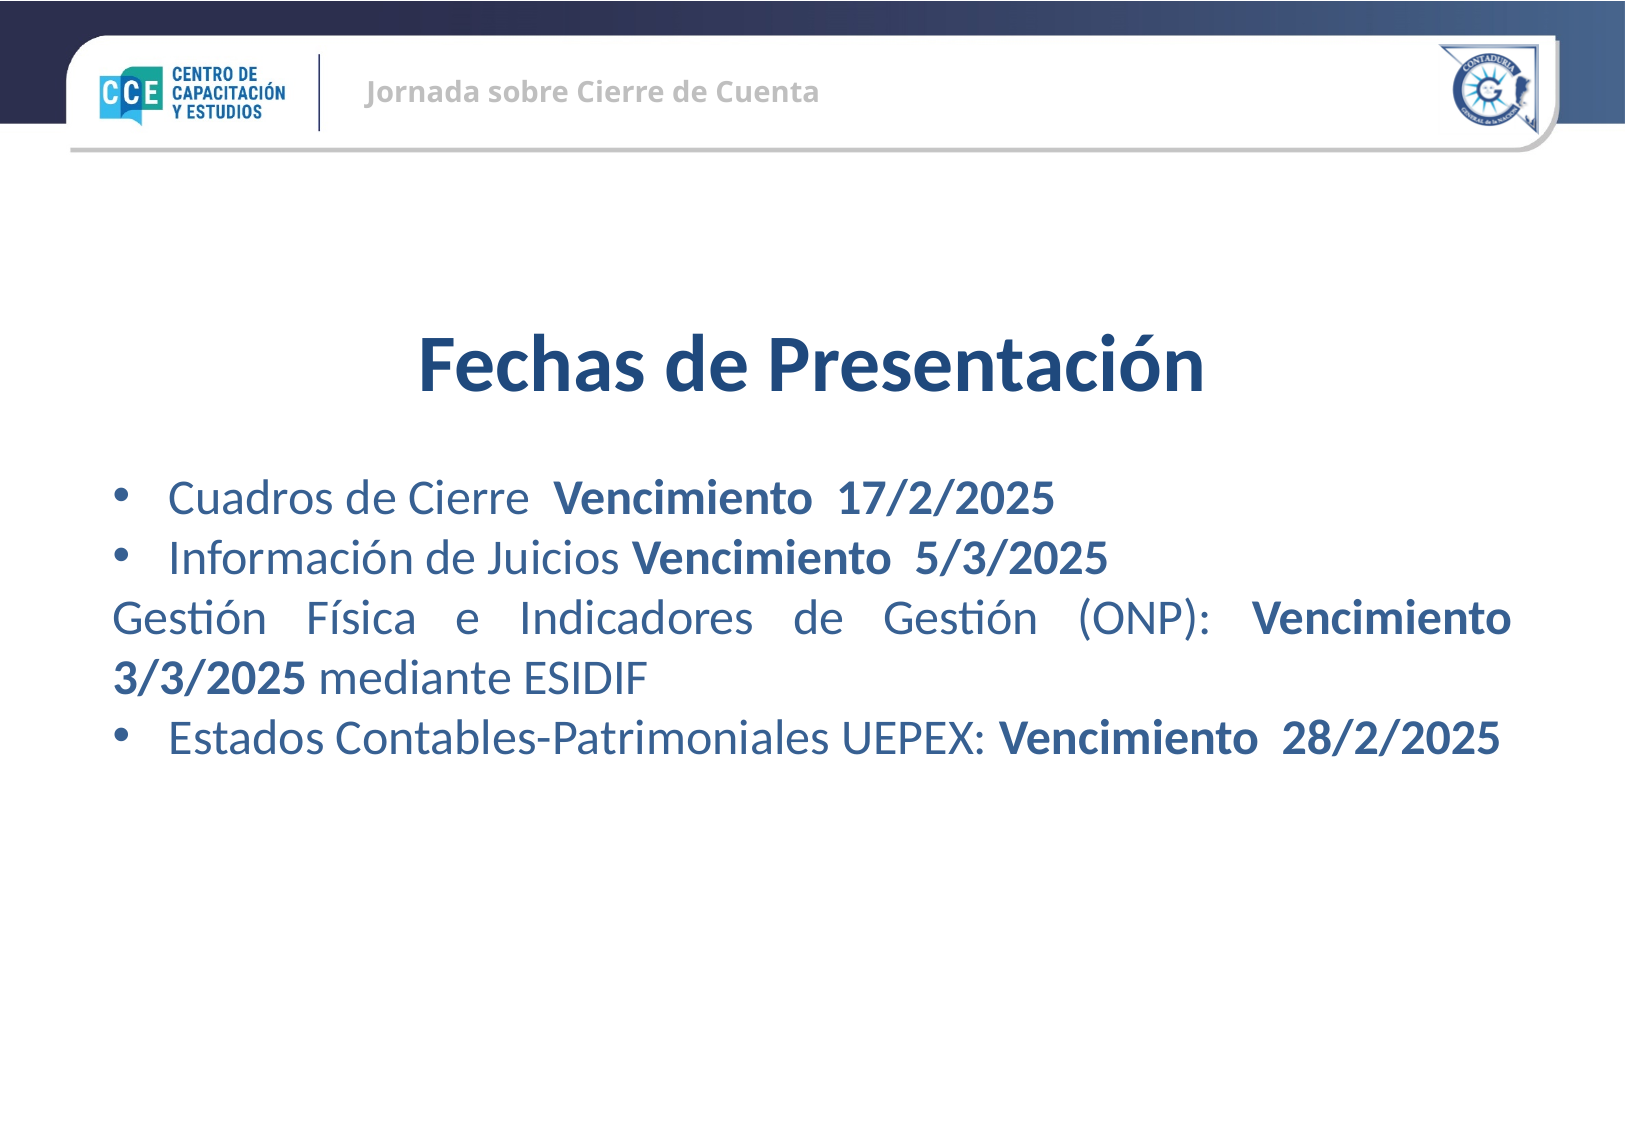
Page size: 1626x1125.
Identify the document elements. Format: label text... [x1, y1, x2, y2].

picture [0, 1, 1625, 156]
title Fechas de Presentación [62, 302, 1563, 417]
list Cuadros de Cierre Vencimiento 17/2/2025 Información de Juicios Vencimiento 5/3/2025 Gestión Física e Indicadores de Gestión (ONP): Vencimiento 3/3/2025 mediante ESIDIF Estados Contables-Patrimoniales UEPEX: Vencimiento 28/2/2025 [97, 397, 1528, 986]
